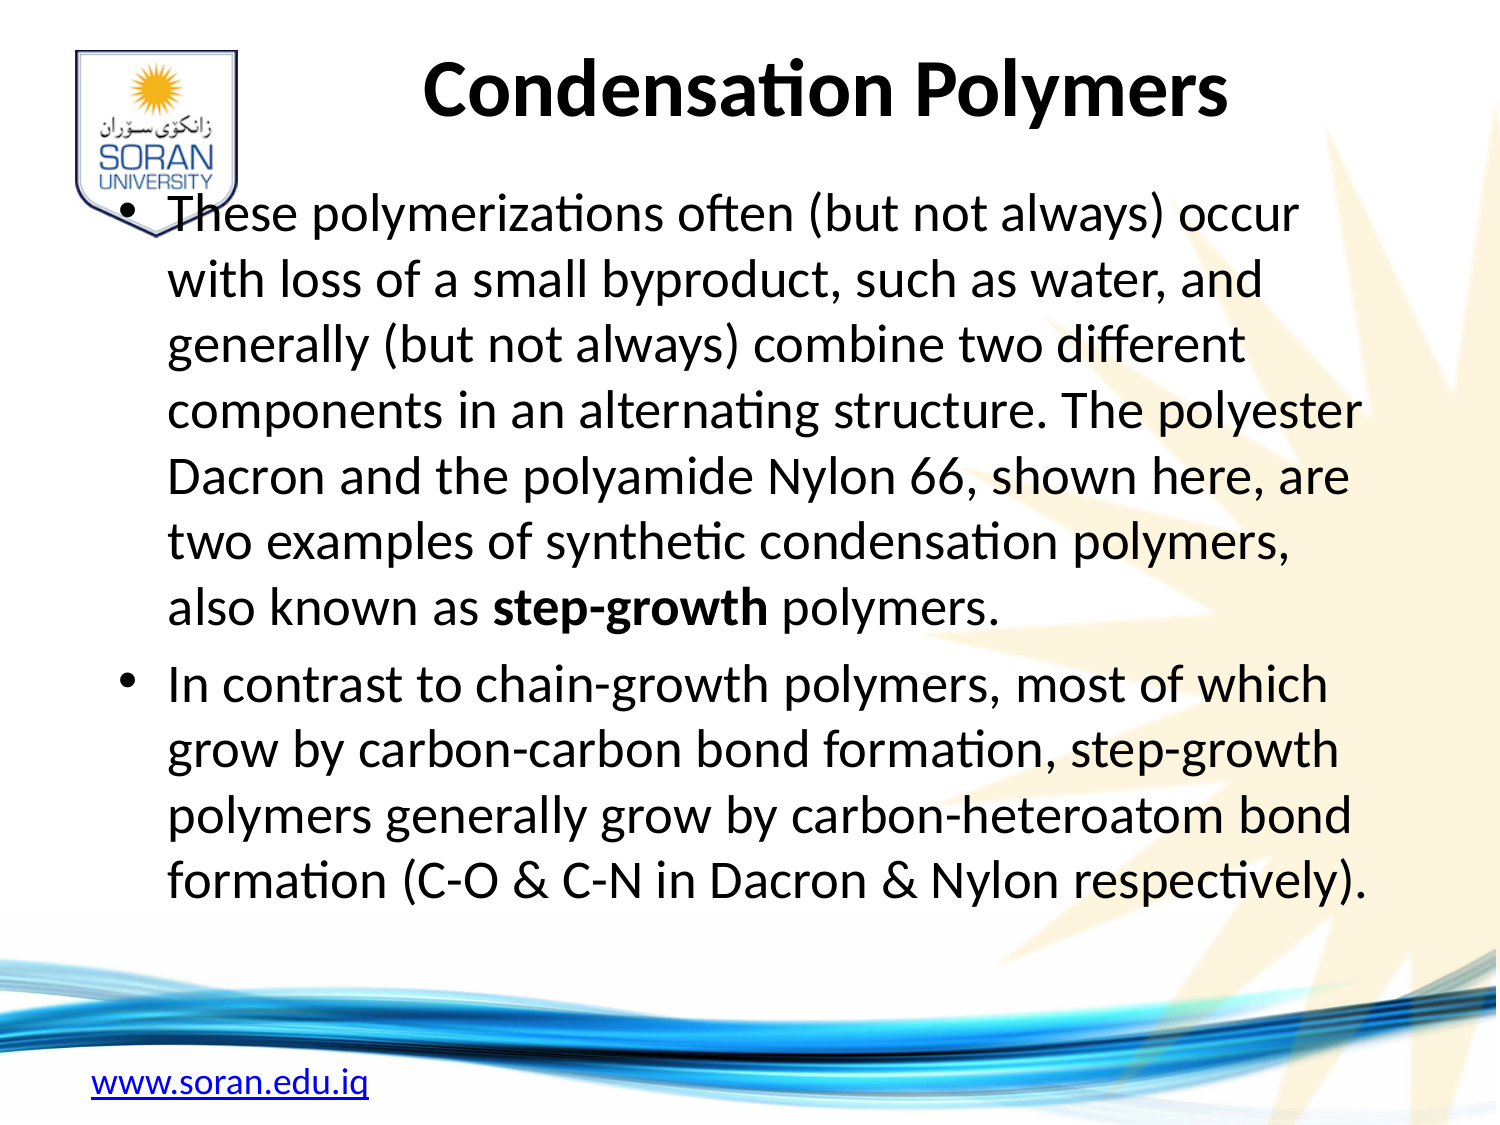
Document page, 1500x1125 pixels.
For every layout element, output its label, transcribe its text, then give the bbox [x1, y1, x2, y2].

title Condensation Polymers [103, 26, 1397, 142]
picture [75, 50, 238, 238]
list These polymerizations often (but not always) occur with loss of a small byproduct, such as water, and generally (but not always) combine two different components in an alternating structure. The polyester Dacron and the polyamide Nylon 66, shown here, are two examples of synthetic condensation polymers, also known as step-growth polymers. In contrast to chain-growth polymers, most of which grow by carbon-carbon bond formation, step-growth polymers generally grow by carbon-heteroatom bond formation (C-O & C-N in Dacron & Nylon respectively). [103, 169, 1397, 1046]
picture [0, 99, 1500, 1125]
